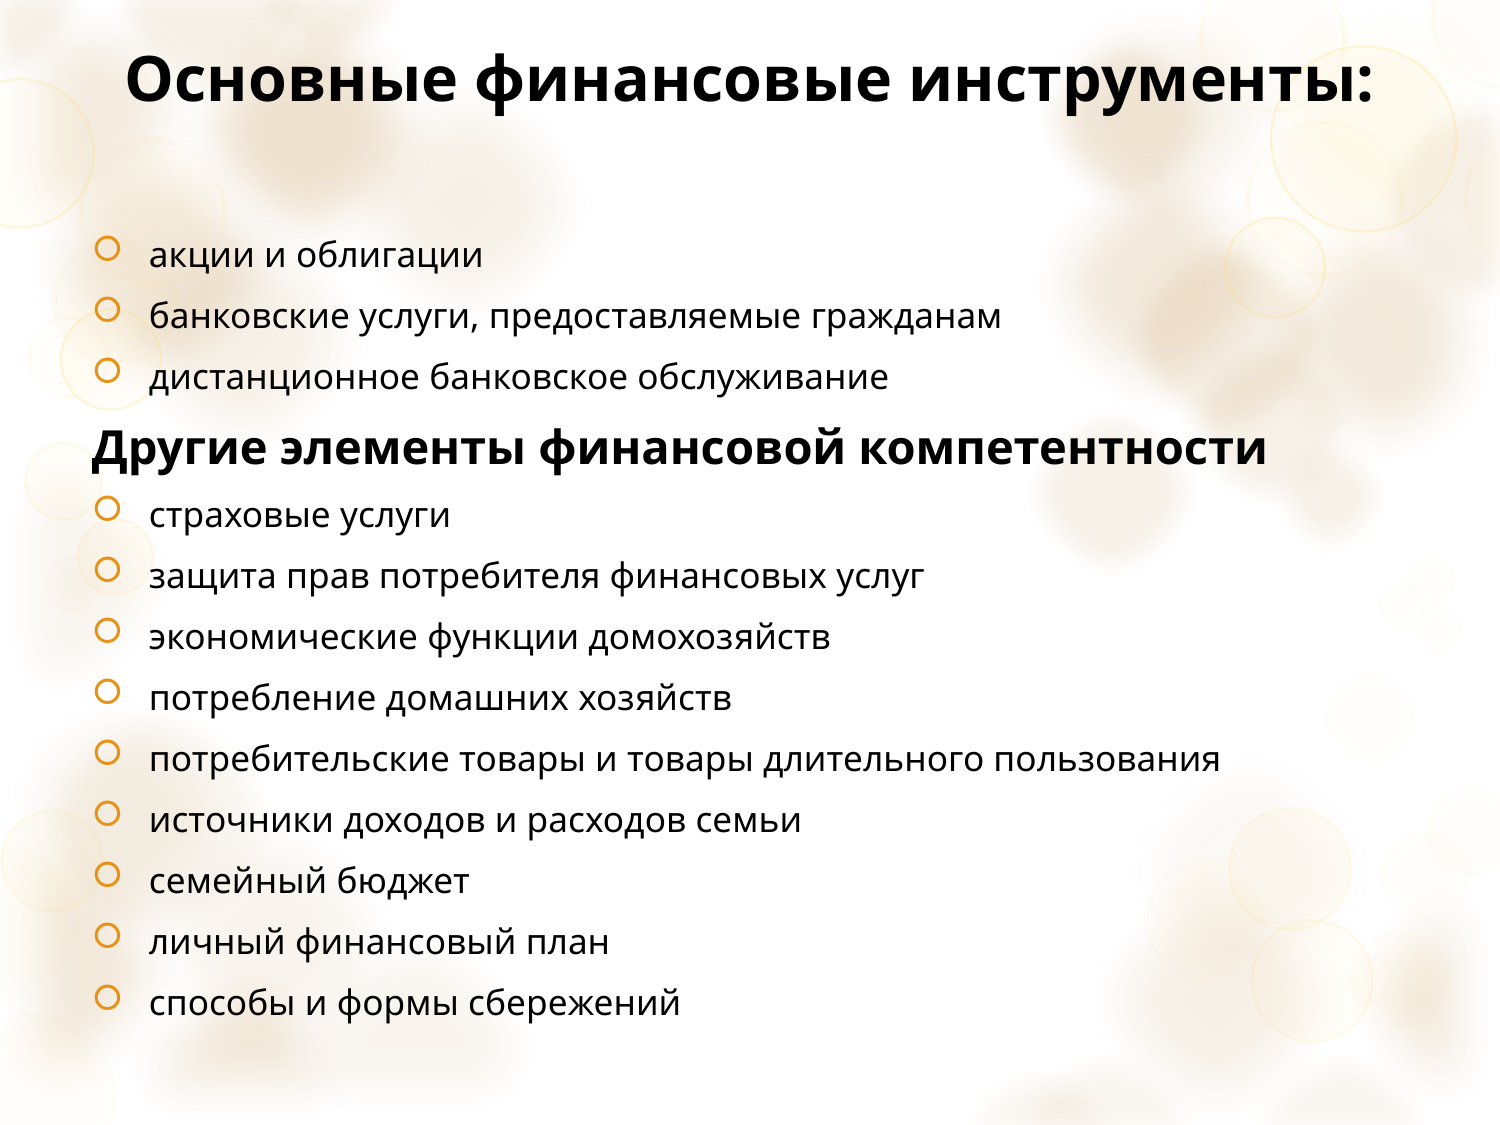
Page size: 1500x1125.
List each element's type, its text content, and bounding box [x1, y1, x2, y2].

list Основные финансовые инструменты: акции и облигации банковские услуги, предоставляемые гражданам дистанционное банковское обслуживание Другие элементы финансовой компетентности страховые услуги защита прав потребителя финансовых услуг экономические функции домохозяйств потребление домашних хозяйств потребительские товары и товары длительного пользования источники доходов и расходов семьи семейный бюджет личный финансовый план способы и формы сбережений [76, 30, 1424, 1047]
